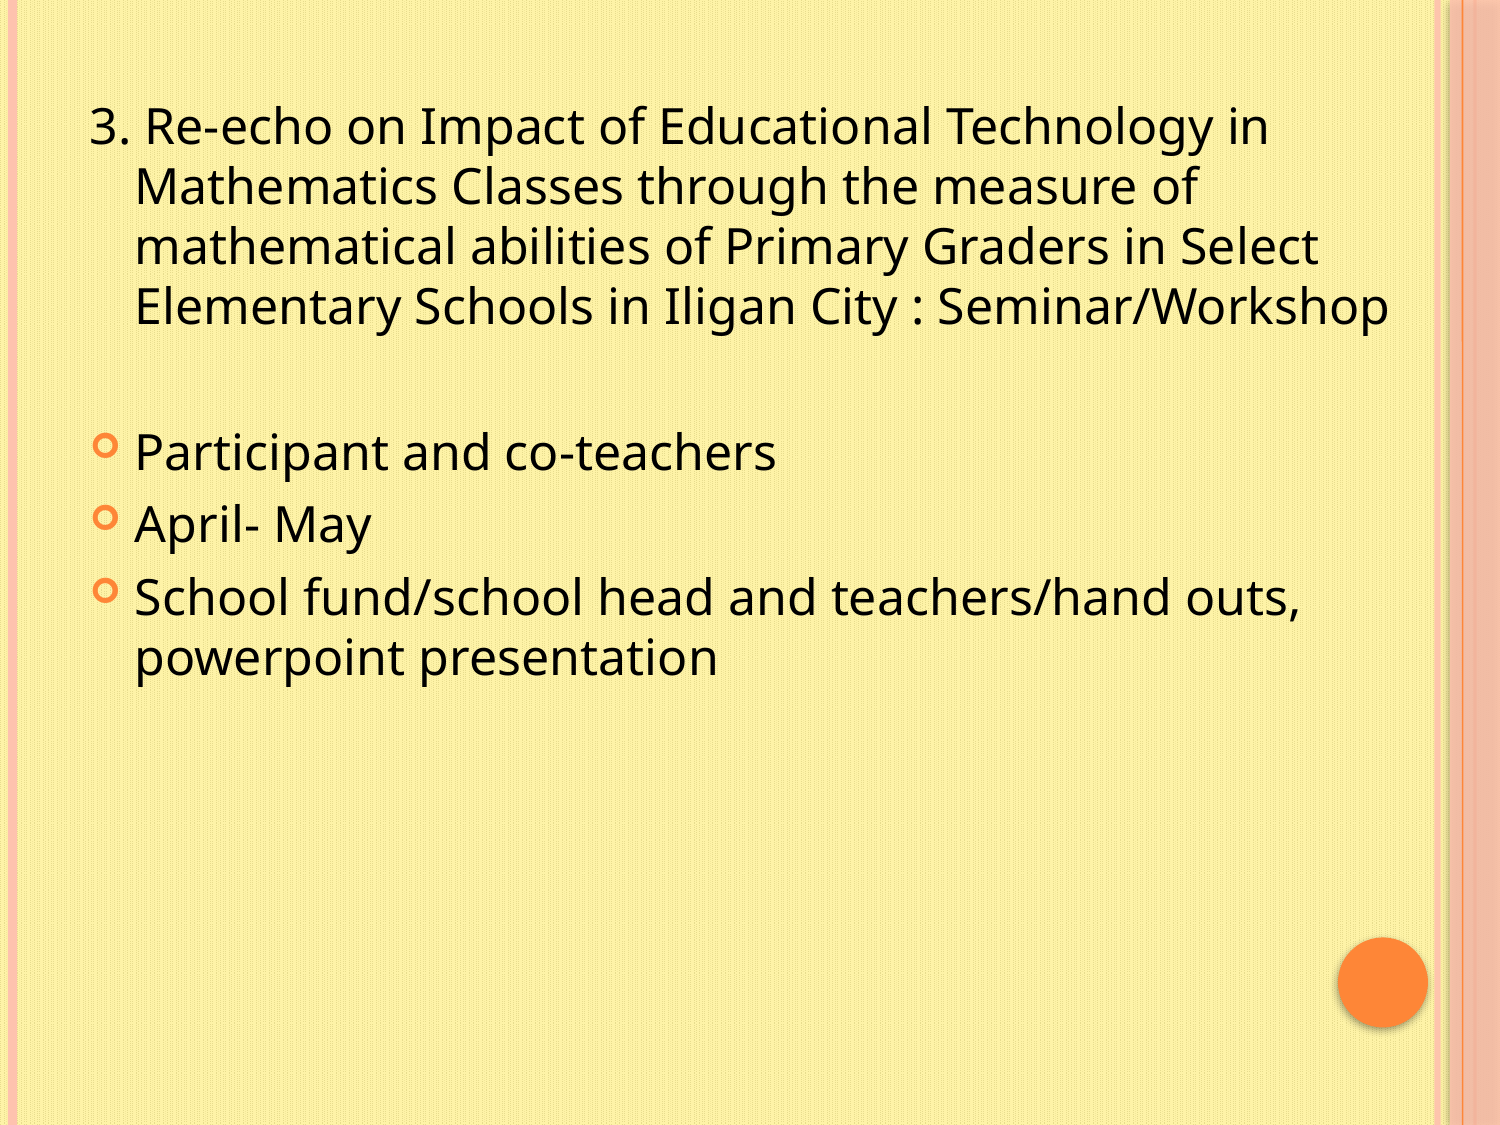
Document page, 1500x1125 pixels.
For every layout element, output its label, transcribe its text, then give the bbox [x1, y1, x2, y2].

list 3. Re-echo on Impact of Educational Technology in Mathematics Classes through the measure of mathematical abilities of Primary Graders in Select Elementary Schools in Iligan City : Seminar/Workshop Participant and co-teachers April- May School fund/school head and teachers/hand outs, powerpoint presentation [75, 87, 1425, 1005]
